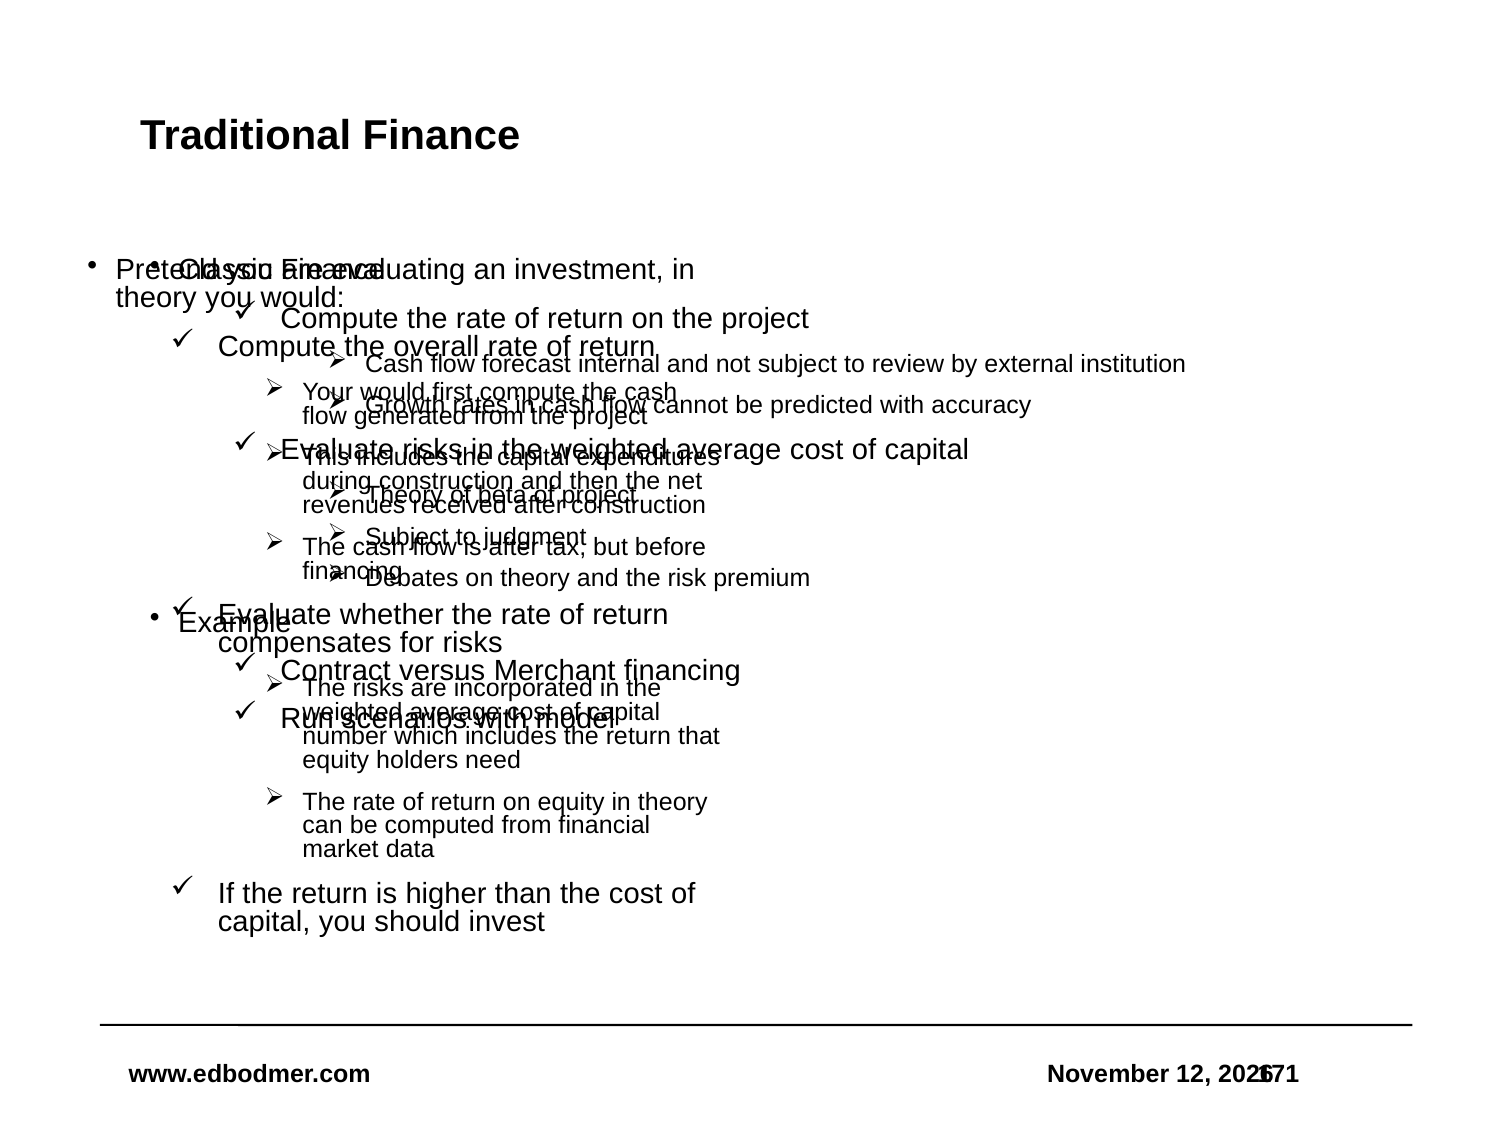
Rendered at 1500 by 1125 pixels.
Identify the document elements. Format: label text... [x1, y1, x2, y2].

list Pretend you are evaluating an investment, in theory you would: Compute the overall rate of return Your would first compute the cash flow generated from the project This includes the capital expenditures during construction and then the net revenues received after construction The cash flow is after tax, but before financing Evaluate whether the rate of return compensates for risks The risks are incorporated in the weighted average cost of capital number which includes the return that equity holders need The rate of return on equity in theory can be computed from financial market data If the return is higher than the cost of capital, you should invest [62, 249, 124, 1001]
title Traditional Finance [124, 99, 1288, 226]
list Classic Finance Compute the rate of return on the project Cash flow forecast internal and not subject to review by external institution Growth rates in cash flow cannot be predicted with accuracy Evaluate risks in the weighted average cost of capital Theory of beta of project Subject to judgment Debates on theory and the risk premium Example Contract versus Merchant financing Run scenarios with model [124, 249, 1376, 1001]
